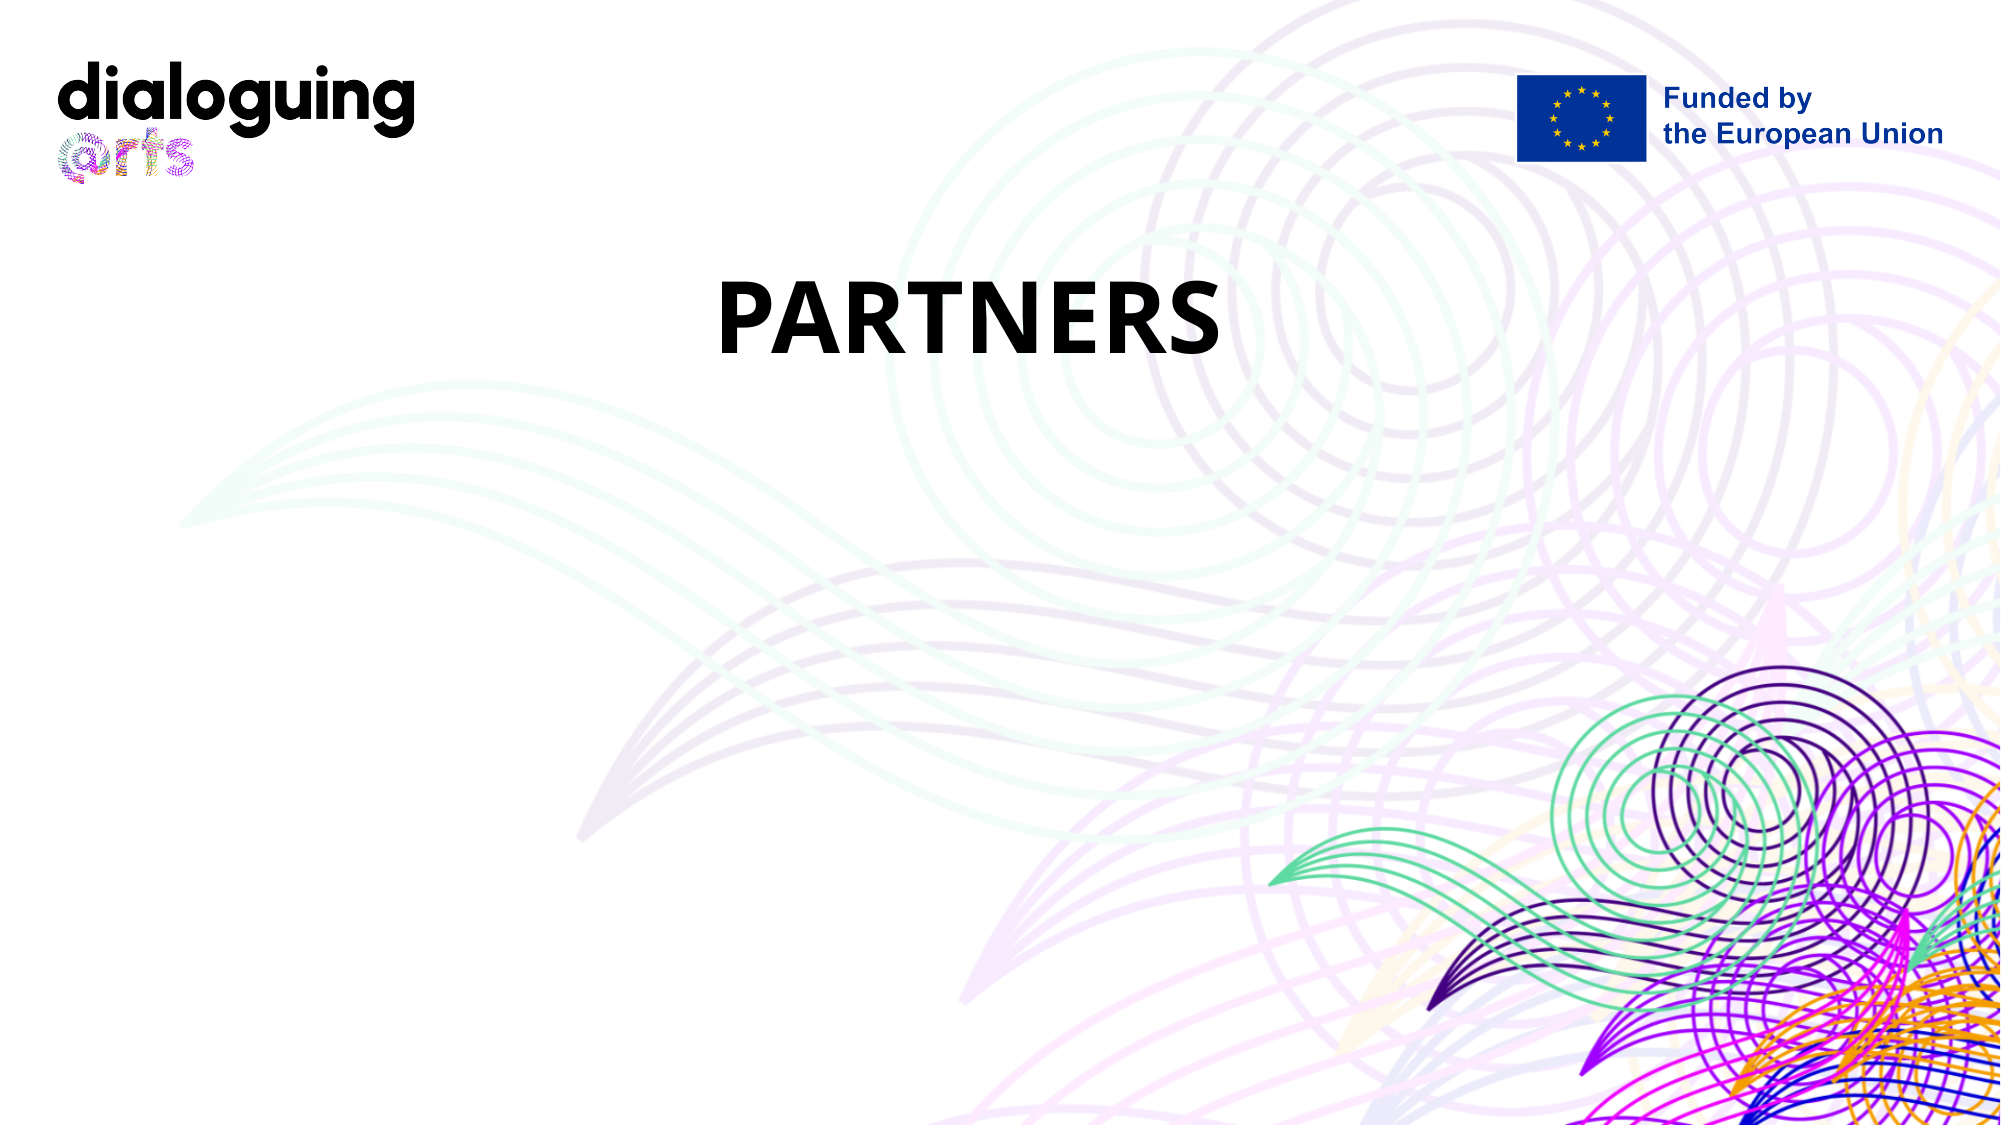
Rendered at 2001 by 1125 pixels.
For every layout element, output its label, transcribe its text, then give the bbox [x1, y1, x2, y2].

picture [0, 0, 2001, 1125]
title PARTNERS [698, 260, 1302, 478]
